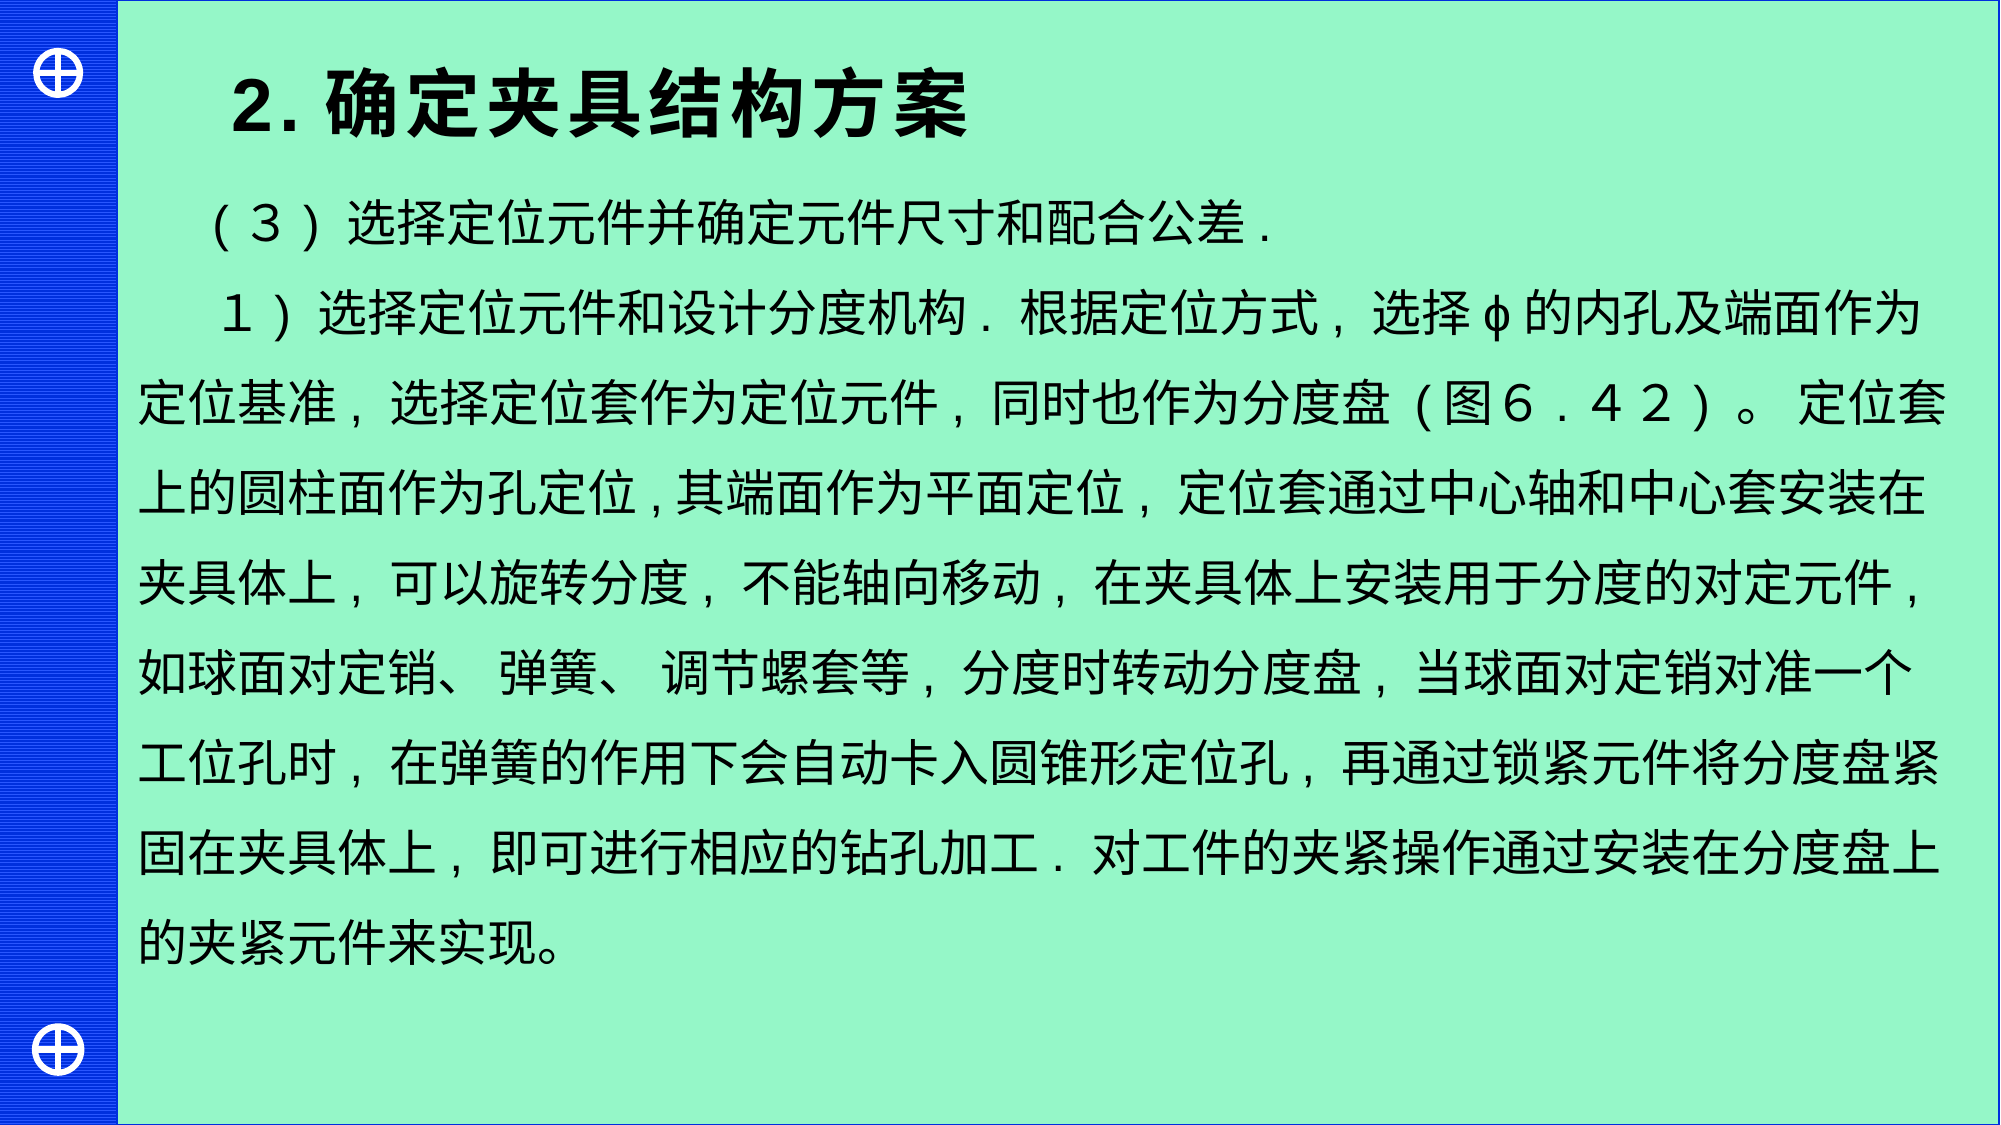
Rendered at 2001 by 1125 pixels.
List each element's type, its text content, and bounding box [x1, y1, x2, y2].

text_box 2.确定夹具结构方案 [135, 32, 1423, 155]
